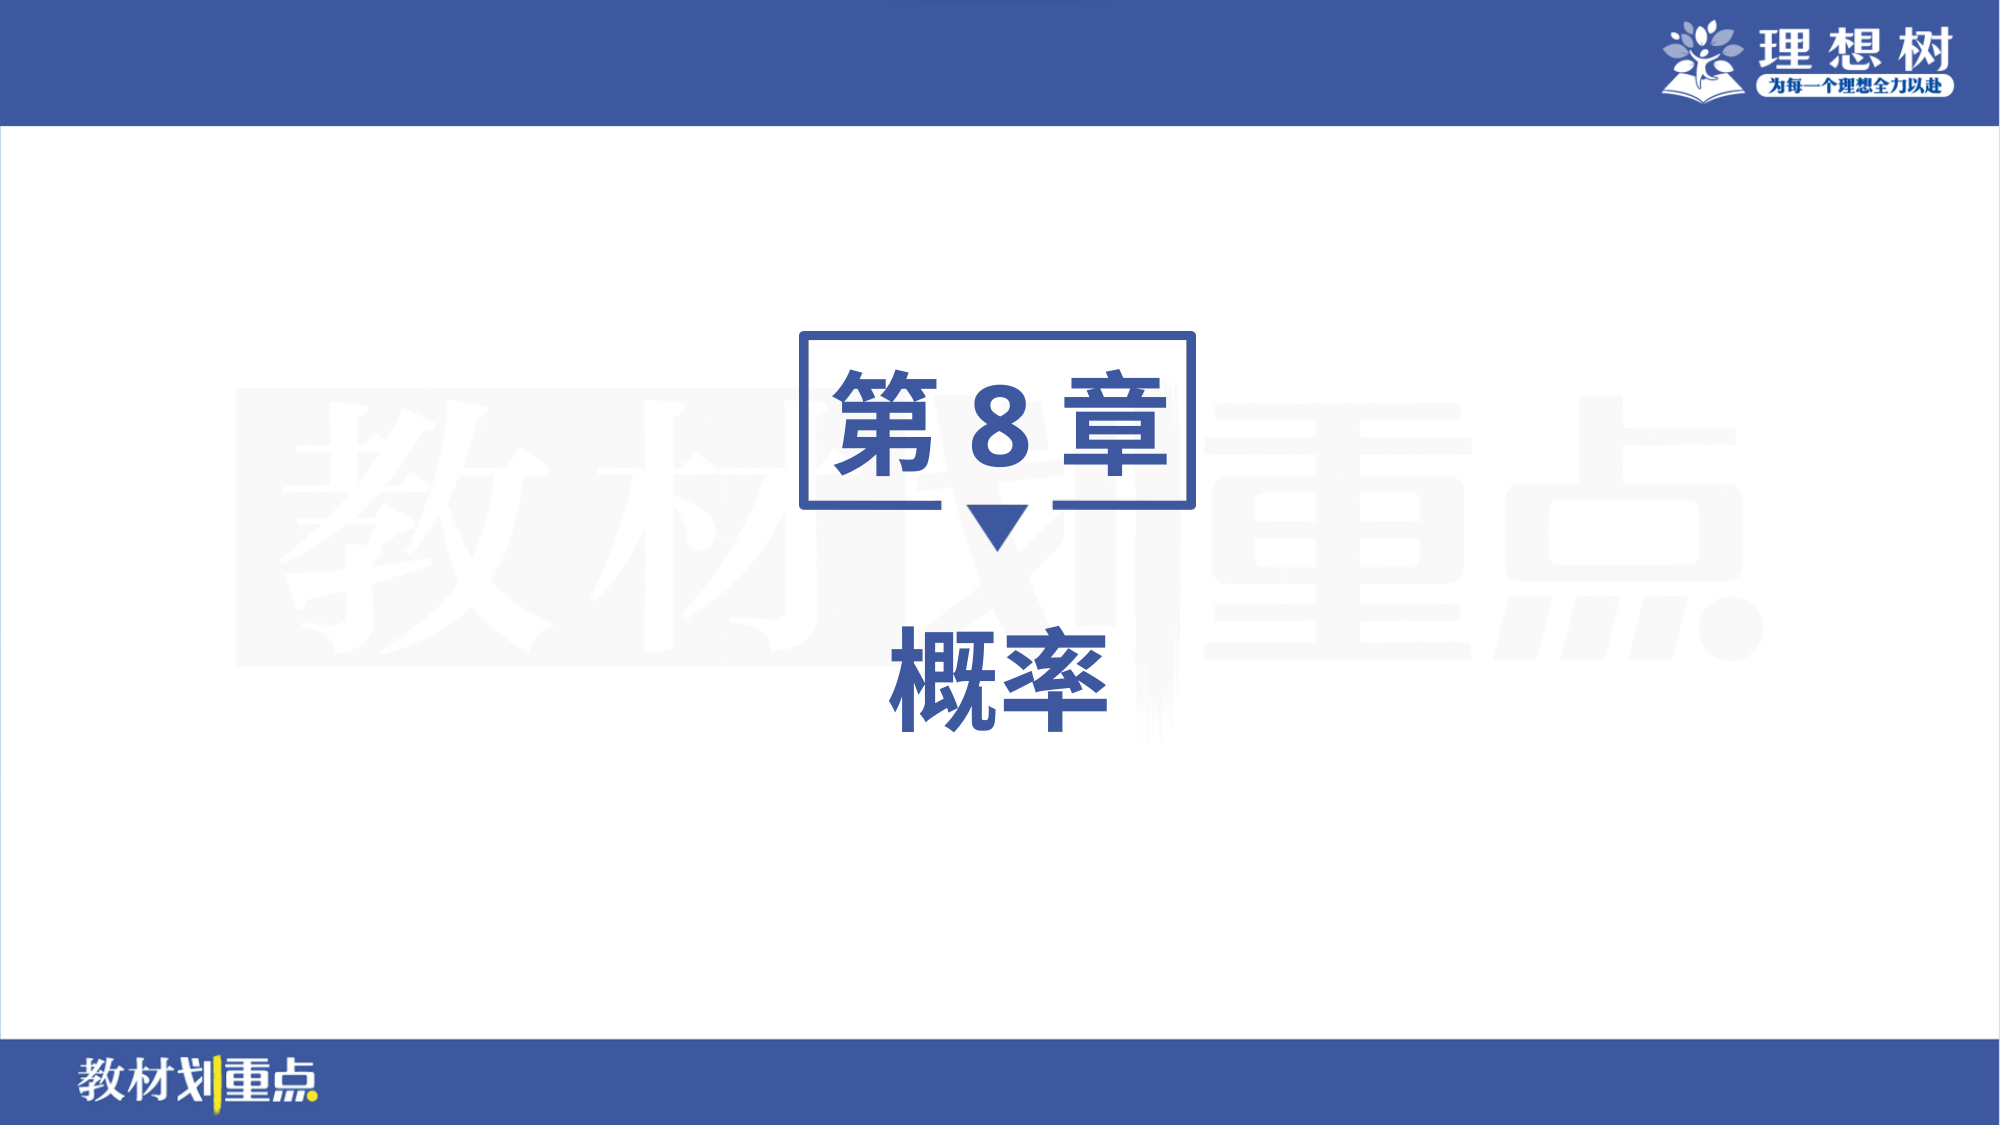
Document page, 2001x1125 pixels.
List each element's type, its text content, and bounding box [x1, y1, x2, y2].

picture [0, 752, 2000, 1125]
picture [0, 0, 2000, 600]
text_box 概率 [0, 600, 2000, 752]
